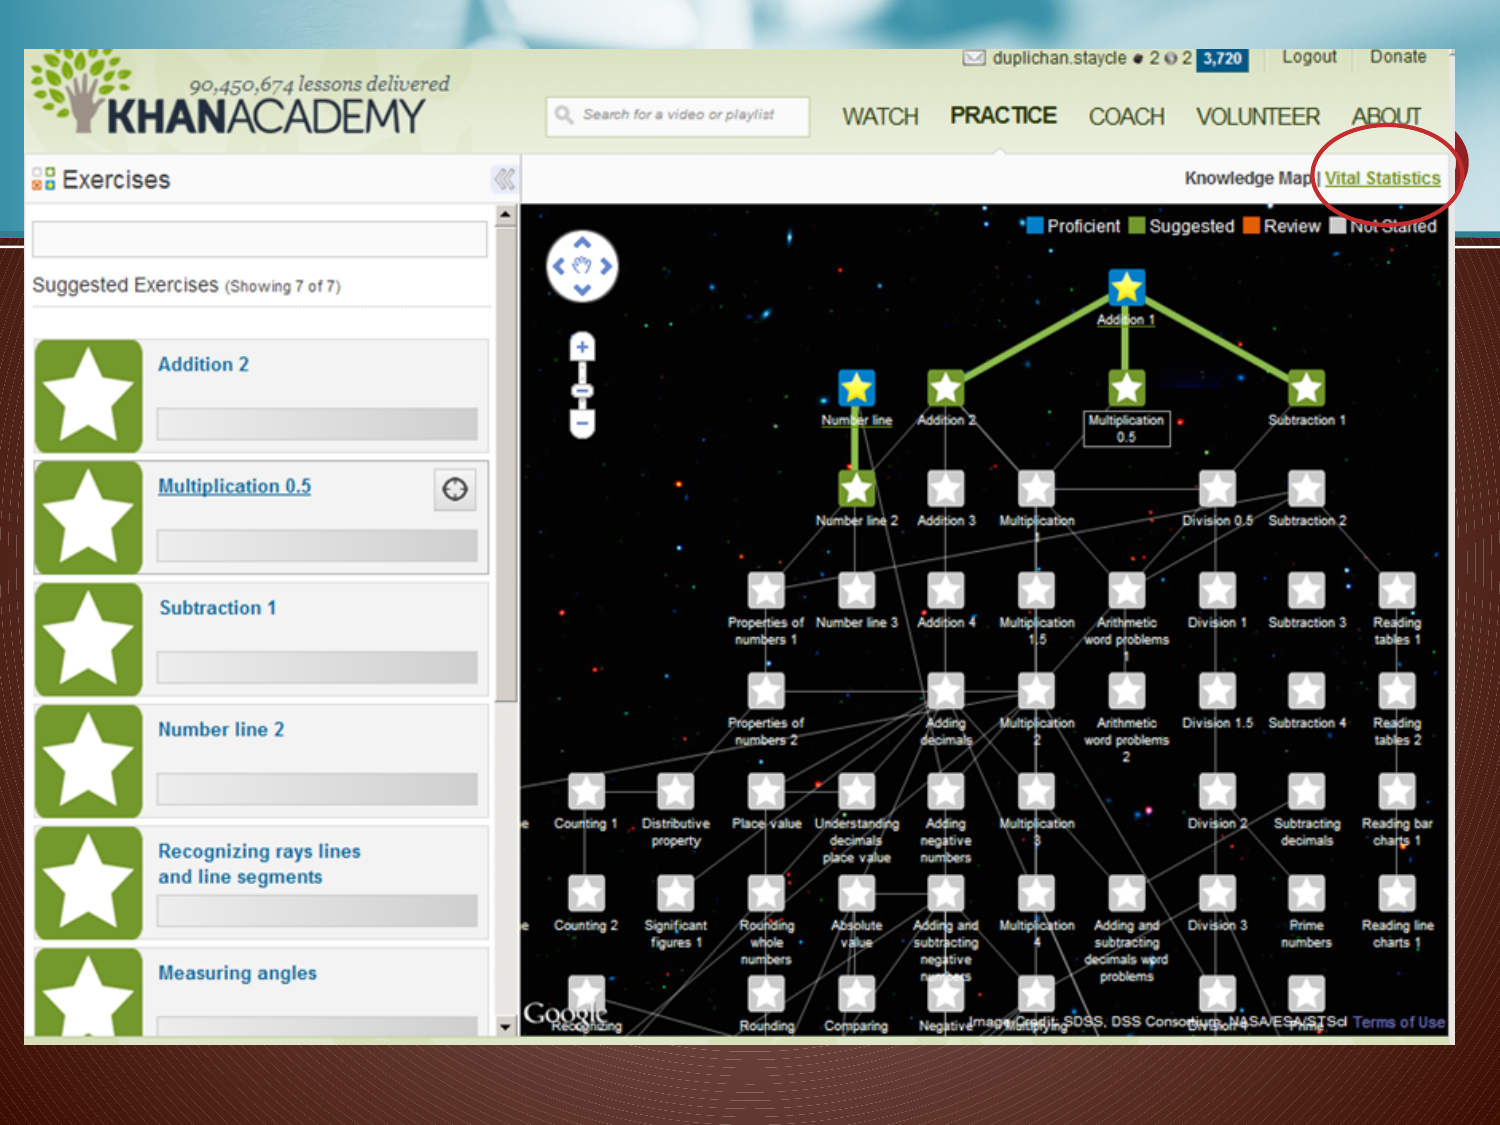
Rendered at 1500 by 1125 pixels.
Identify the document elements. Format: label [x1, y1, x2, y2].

text_box [1460, 144, 1465, 169]
text_box [1460, 157, 1465, 193]
list [24, 49, 1455, 1046]
